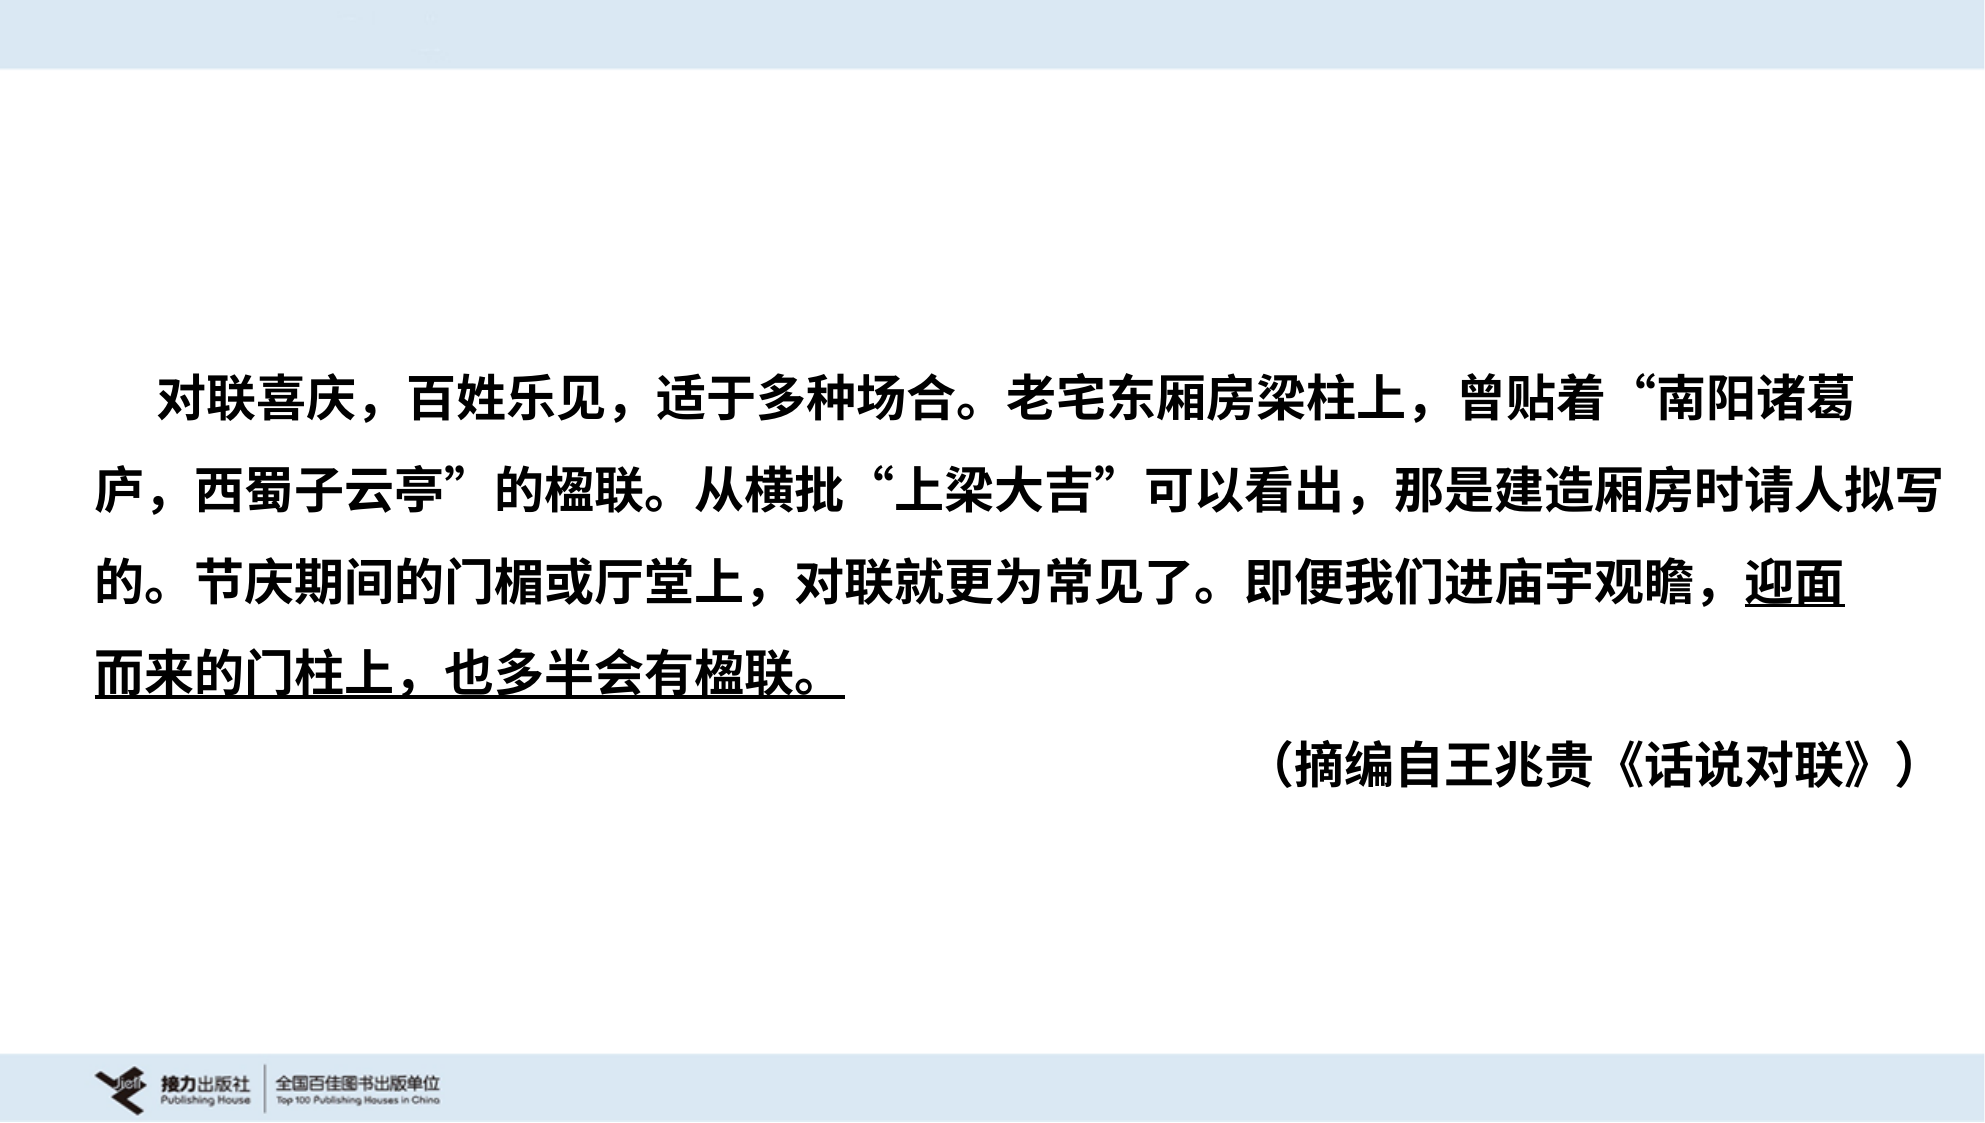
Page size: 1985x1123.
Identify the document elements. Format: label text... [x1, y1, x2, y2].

text_box 对联喜庆，百姓乐见，适于多种场合。老宅东厢房梁柱上，曾贴着“南阳诸葛 庐，西蜀子云亭”的楹联。从横批“上梁大吉”可以看出，那是建造厢房时请人拟写 的。节庆期间的门楣或厅堂上，对联就更为常见了。即便我们进庙宇观瞻，迎面 而来的门柱上，也多半会有楹联。 （摘编自王兆贵《话说对联》） [94, 335, 1892, 794]
picture [0, 0, 1985, 1122]
